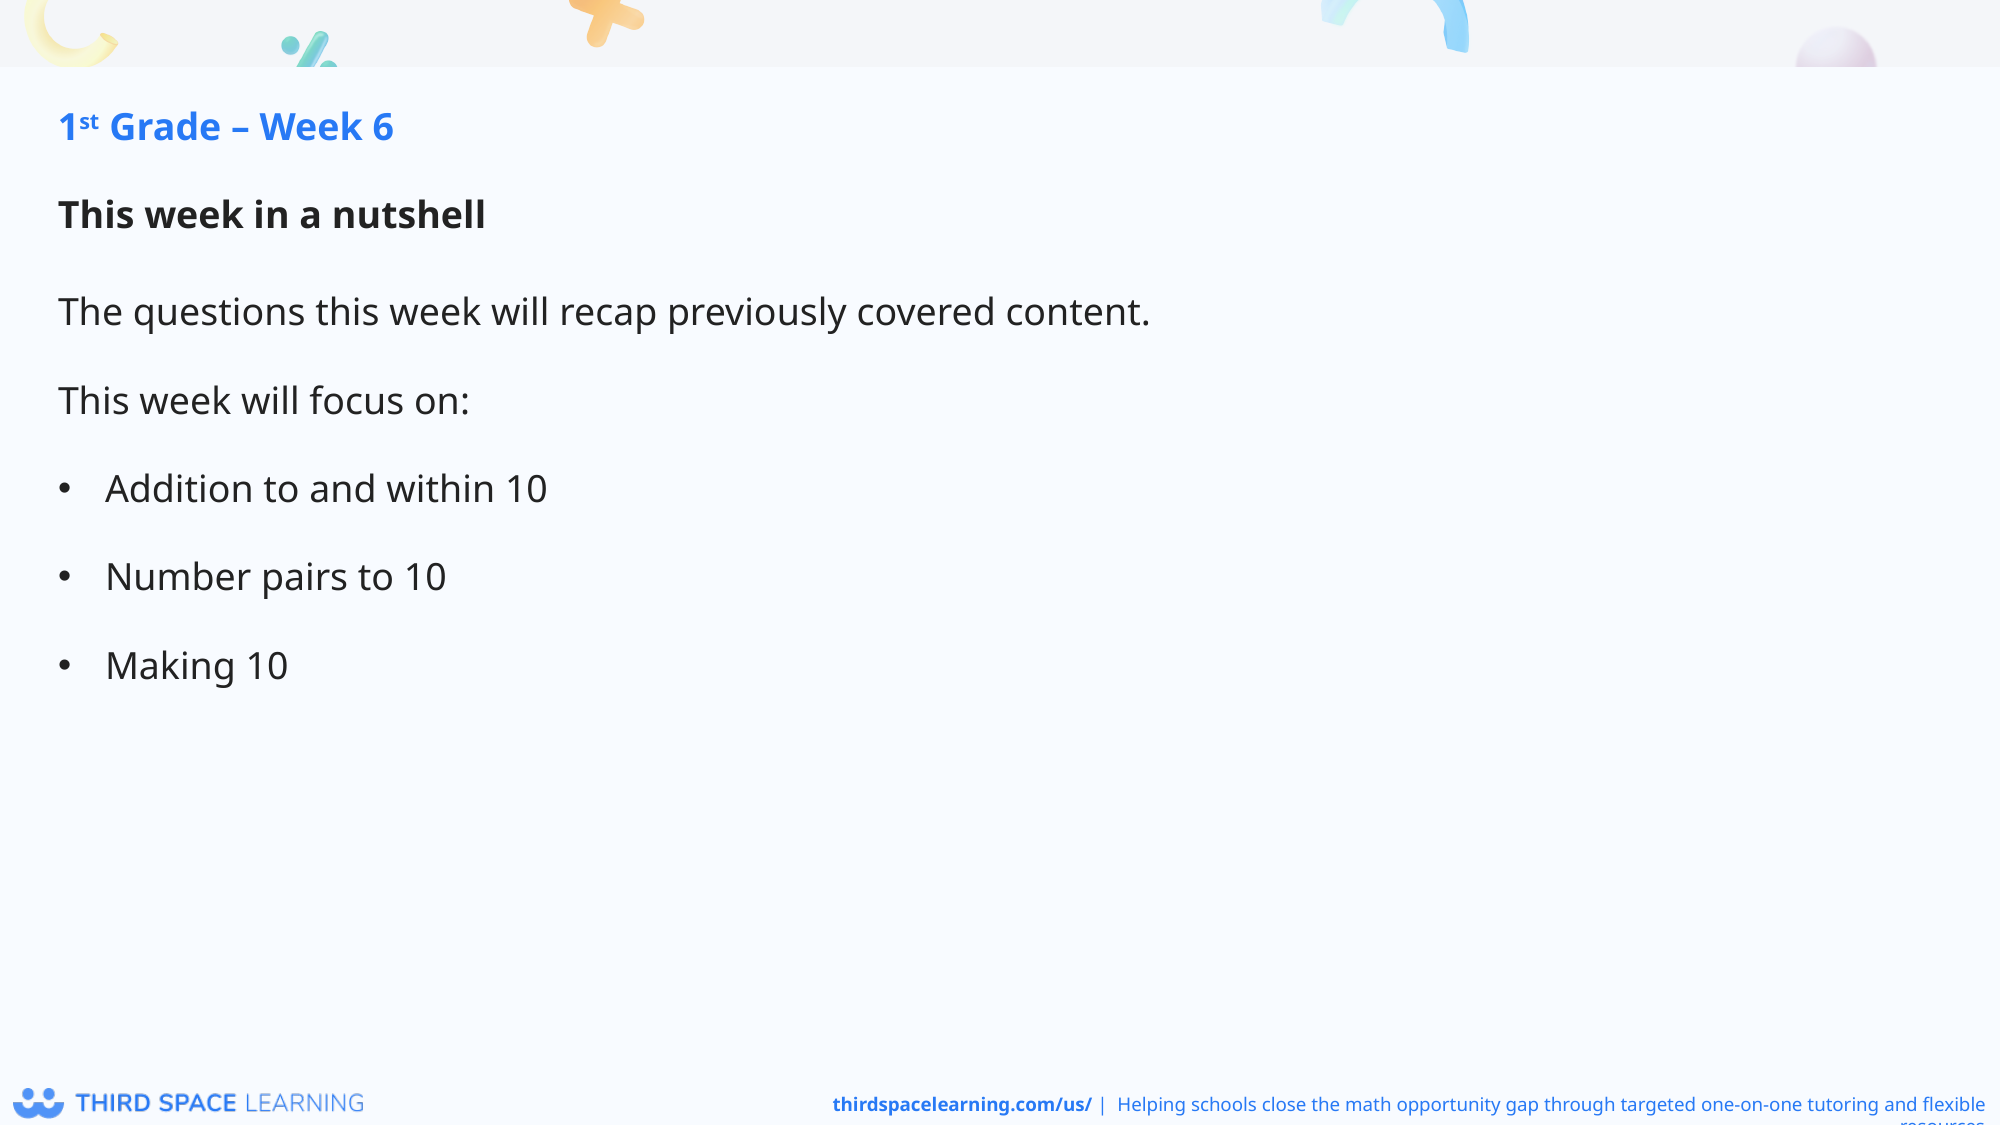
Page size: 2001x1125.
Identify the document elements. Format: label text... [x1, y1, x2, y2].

list The questions this week will recap previously covered content. This week will focus on: Addition to and within 10 Number pairs to 10 Making 10 [43, 259, 1969, 1074]
picture [13, 1088, 365, 1119]
text_box 1st Grade – Week 6 This week in a nutshell [43, 73, 1969, 259]
picture [0, 0, 2000, 67]
